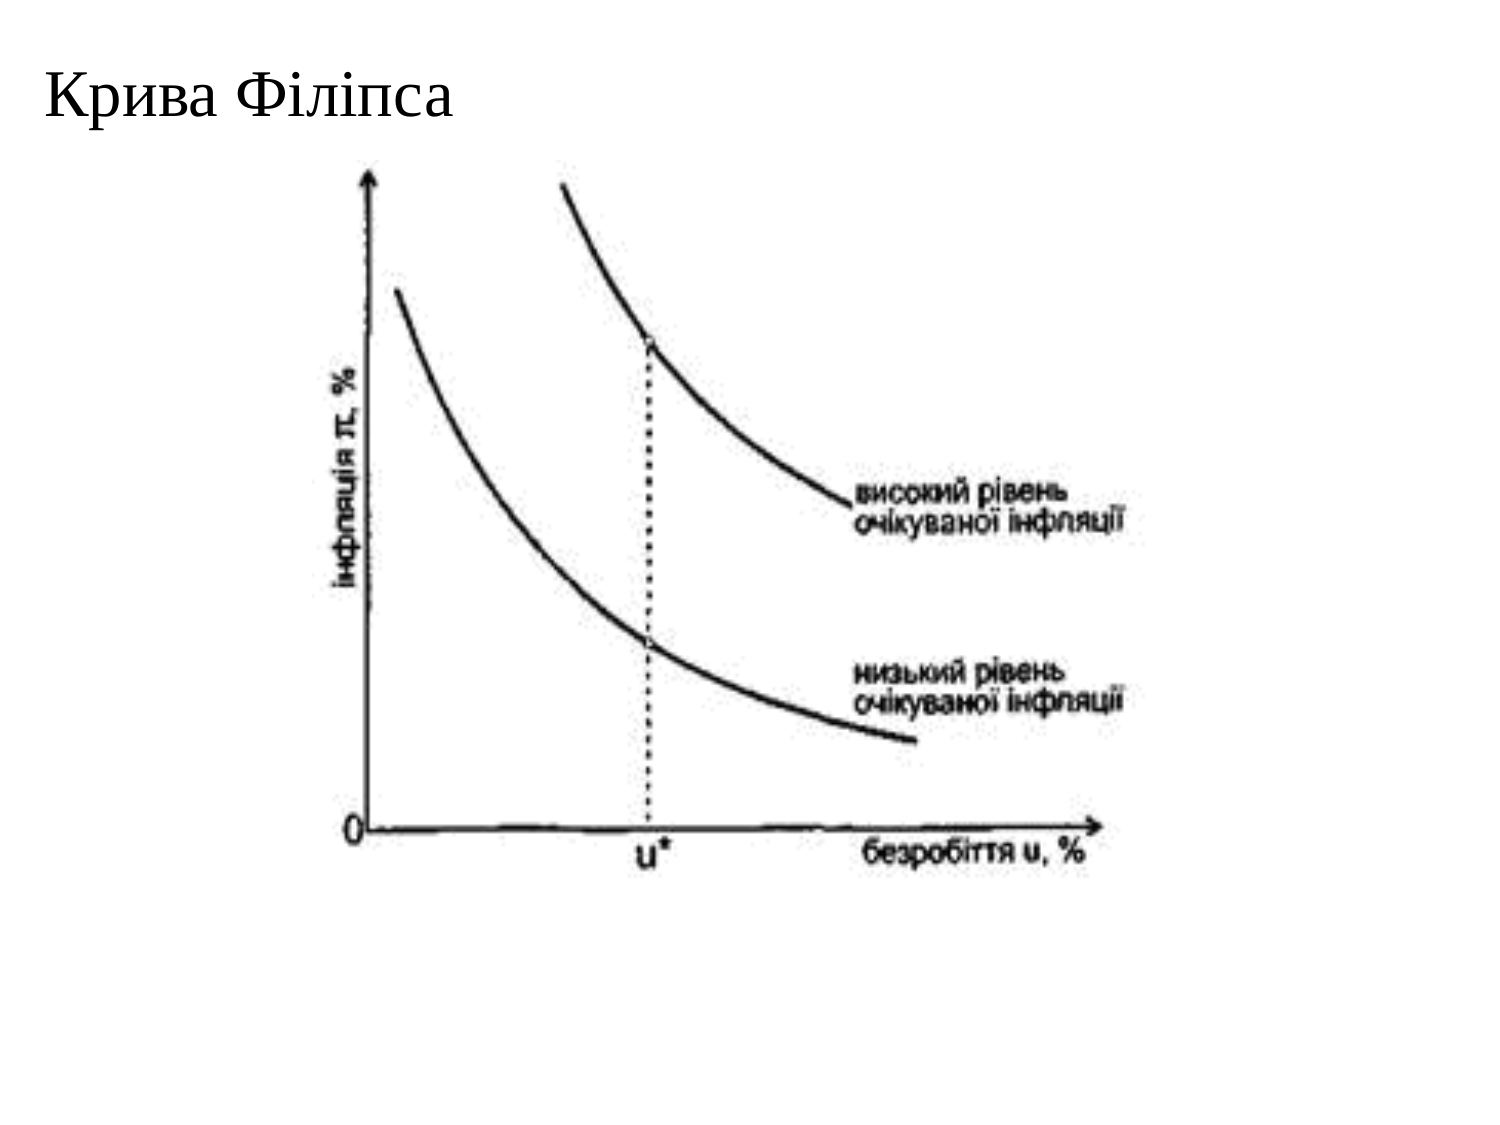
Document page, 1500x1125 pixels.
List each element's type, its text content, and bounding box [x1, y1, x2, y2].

list Крива Філіпса [29, 42, 1425, 1005]
picture [312, 160, 1164, 882]
